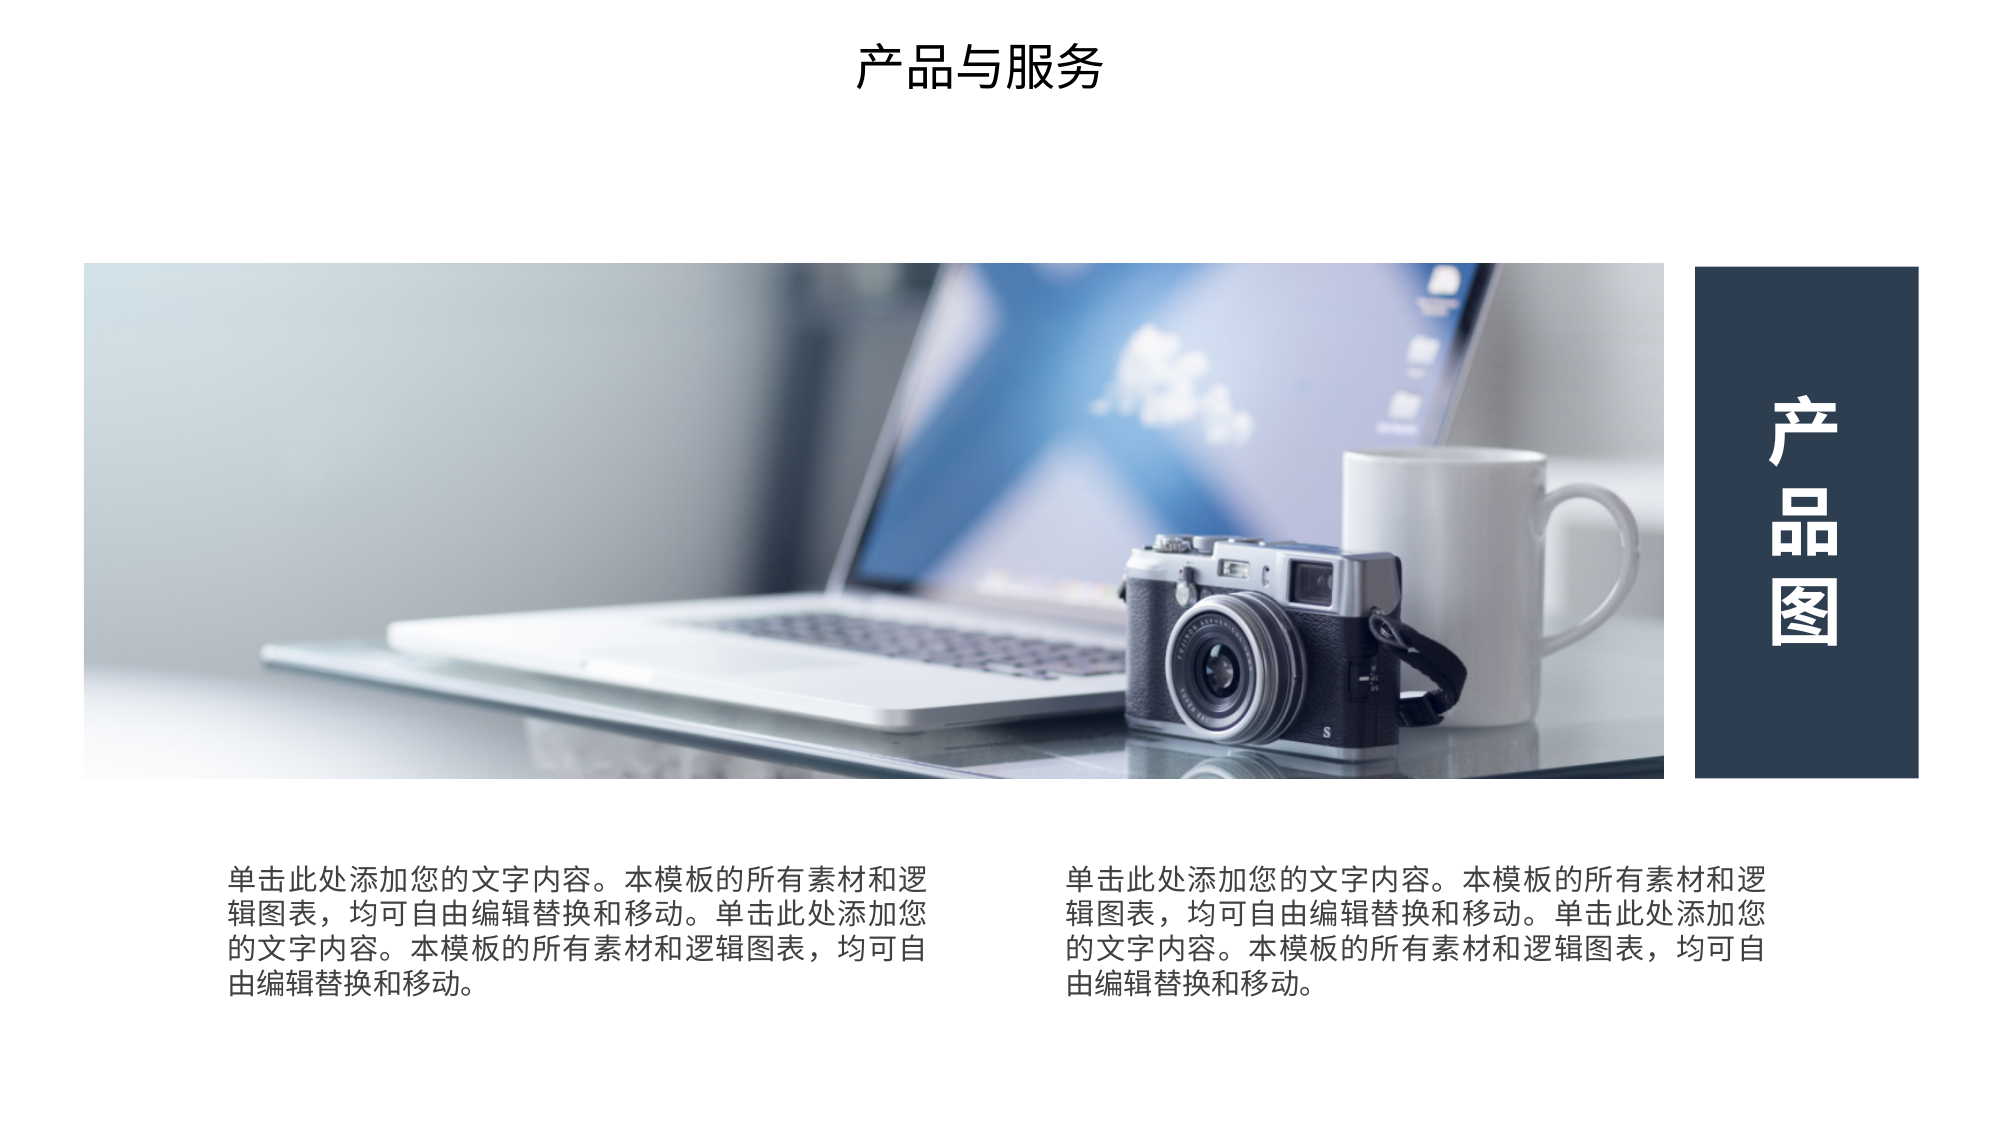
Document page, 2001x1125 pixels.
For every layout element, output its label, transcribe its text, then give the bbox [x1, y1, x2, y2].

text_box 产品与服务 [841, 28, 1335, 103]
text_box 产品图 [1752, 376, 1824, 662]
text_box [212, 853, 1782, 1010]
picture [83, 263, 1665, 779]
text_box [1694, 266, 1920, 779]
